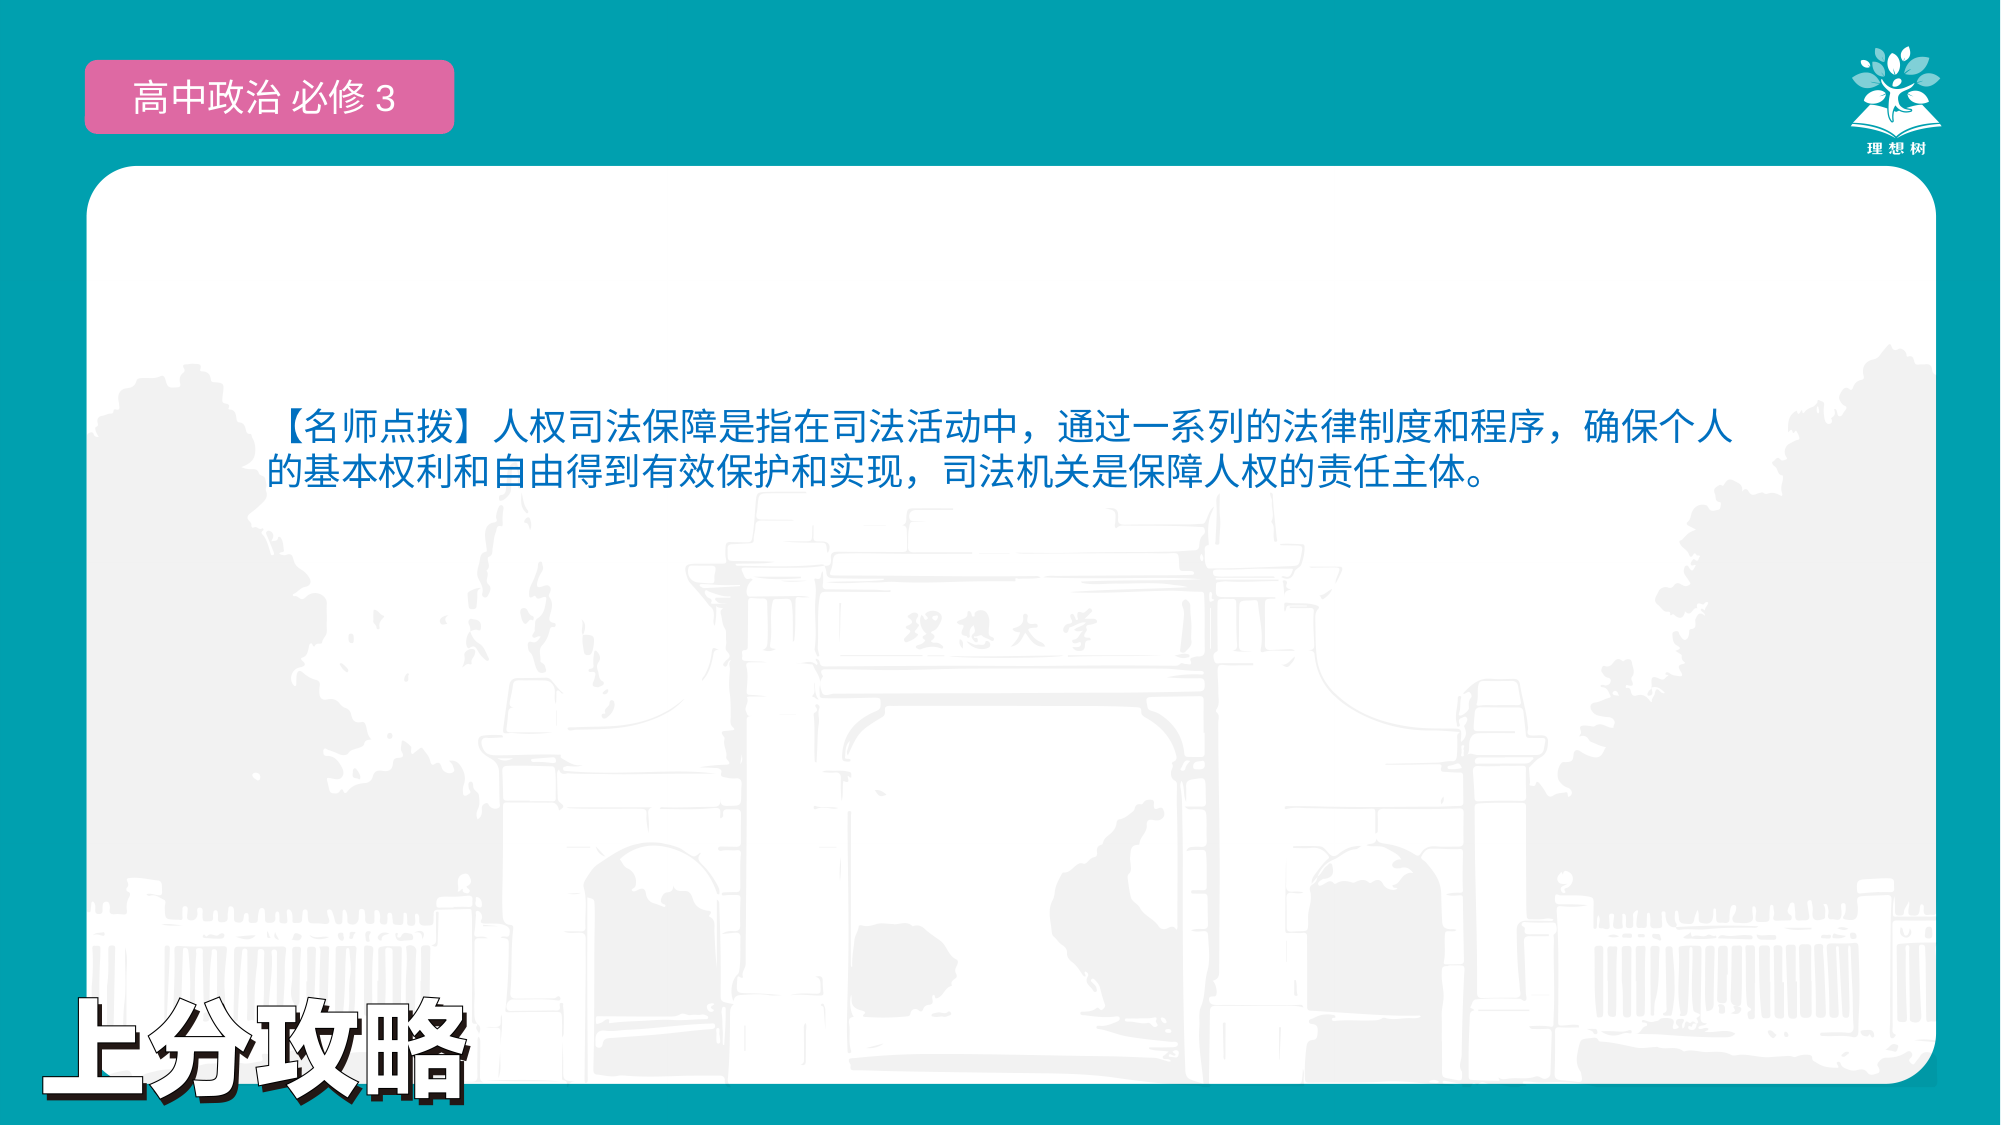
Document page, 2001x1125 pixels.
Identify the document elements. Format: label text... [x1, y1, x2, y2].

text_box 高中政治 必修3 [83, 58, 456, 135]
text_box 【名师点拨】人权司法保障是指在司法活动中，通过一系列的法律制度和程序，确保个人的基本权利和自由得到有效保护和实现，司法机关是保障人权的责任主体。 [251, 395, 1749, 501]
picture [0, 0, 2001, 1125]
